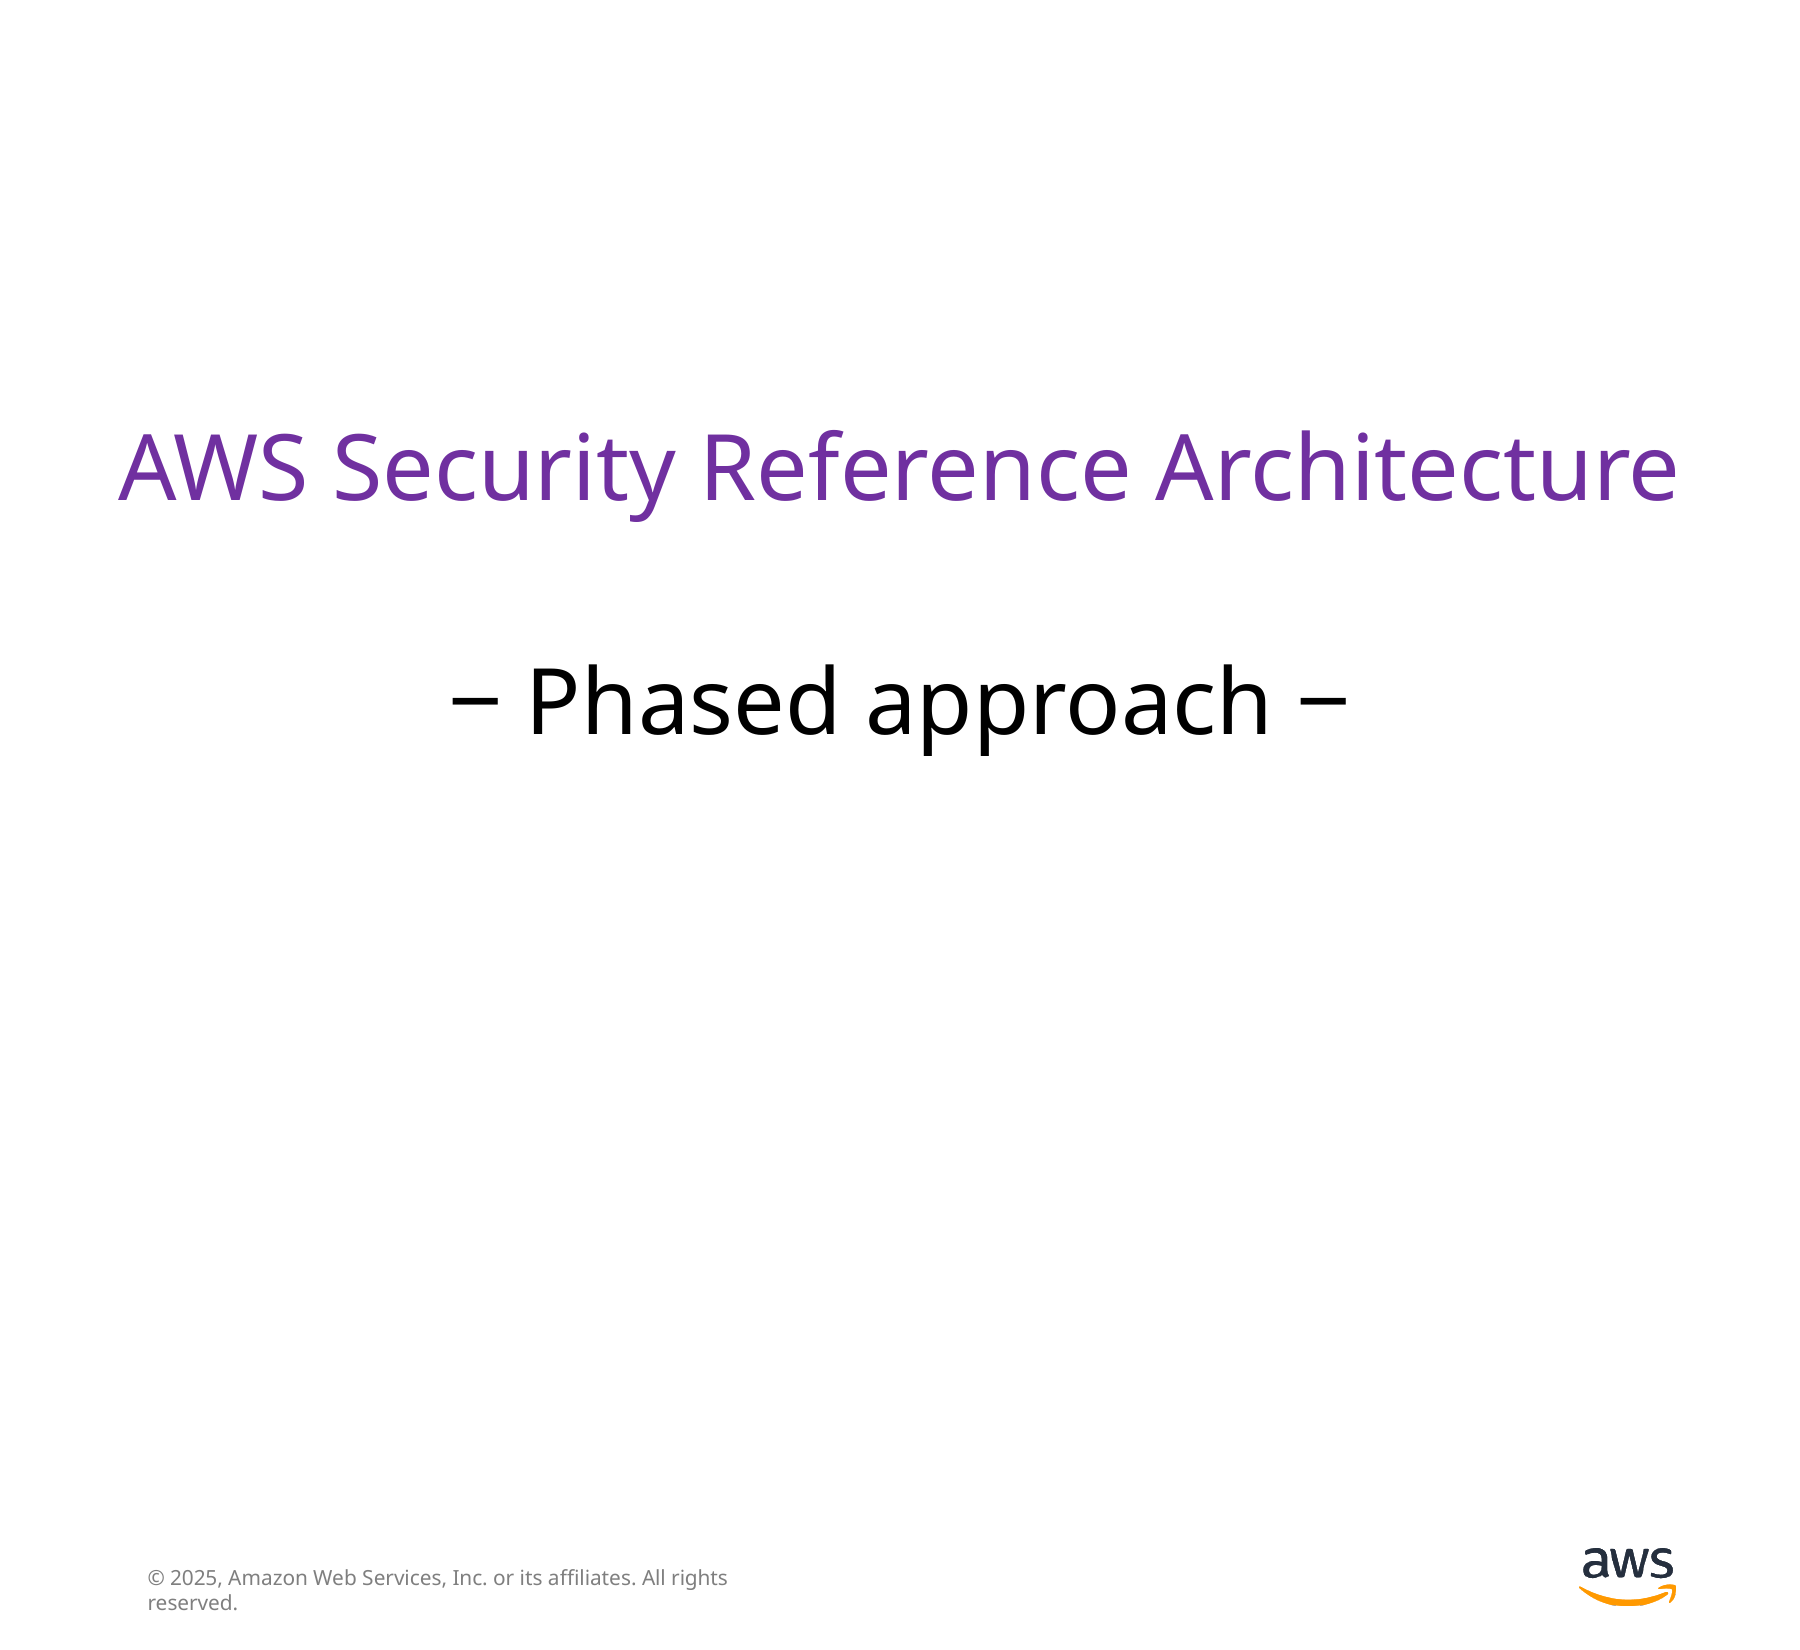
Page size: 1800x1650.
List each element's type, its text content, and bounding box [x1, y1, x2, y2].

title AWS Security Reference Architecture ‒ Phased approach ‒ [83, 263, 1717, 762]
picture [1579, 1548, 1676, 1607]
text_box © 2025, Amazon Web Services, Inc. or its affiliates. All rights reserved. [147, 1564, 810, 1615]
